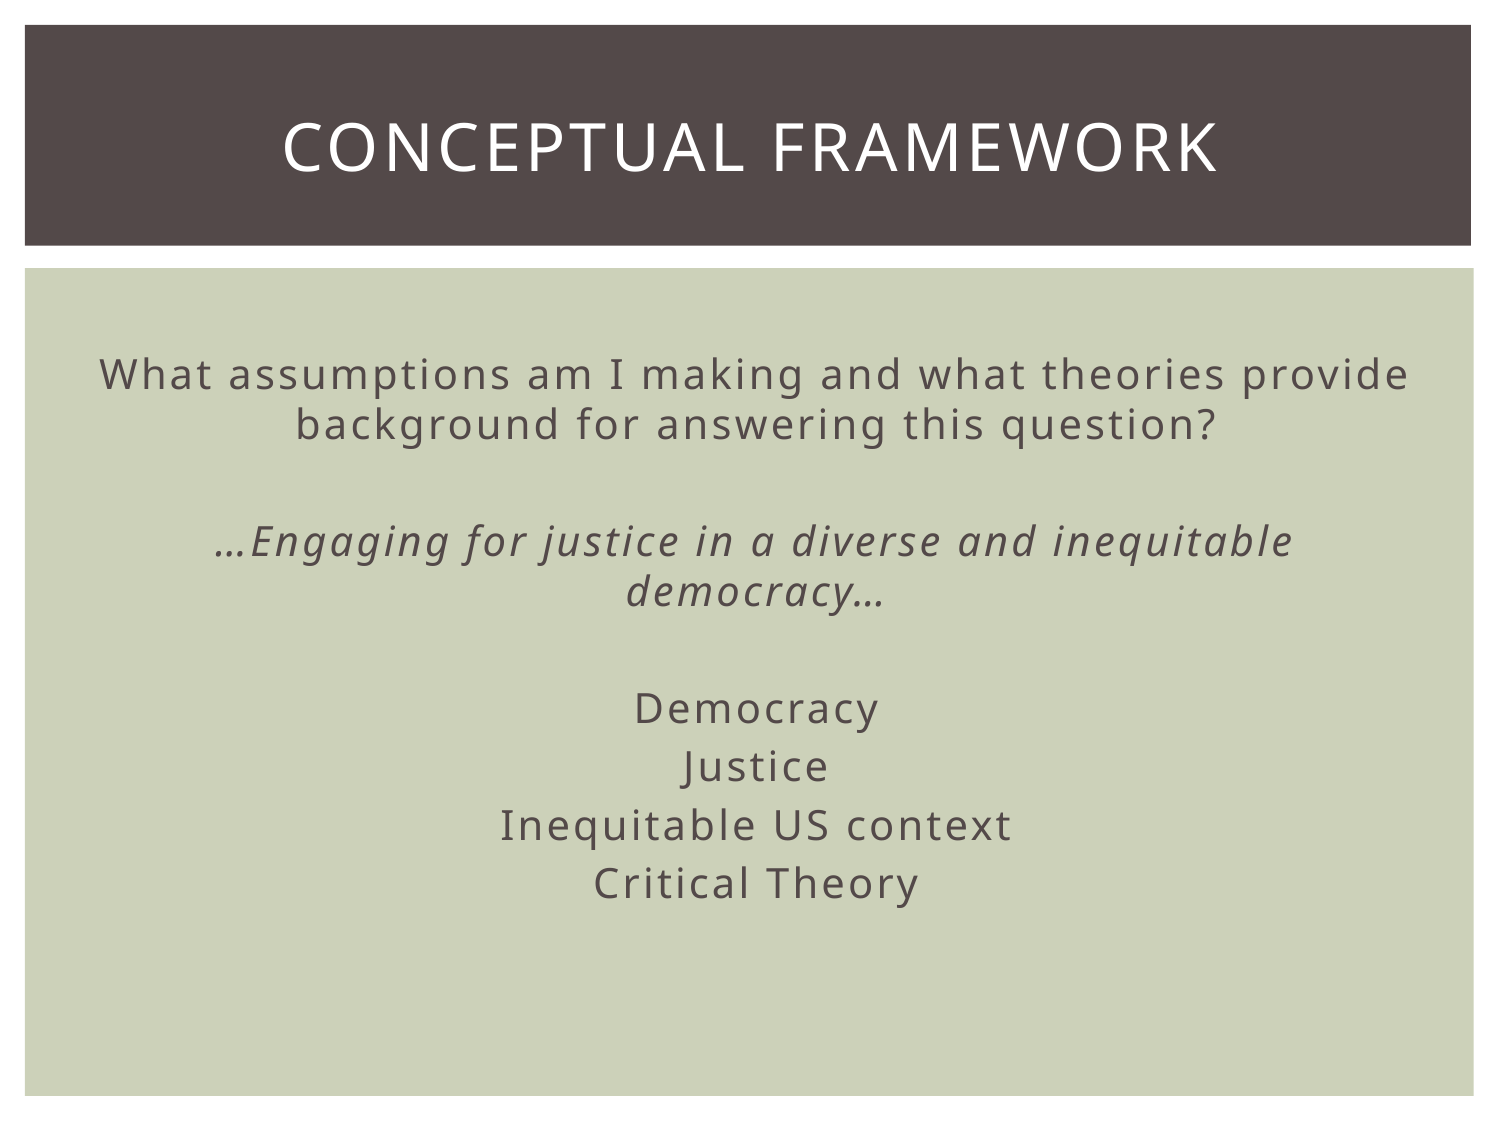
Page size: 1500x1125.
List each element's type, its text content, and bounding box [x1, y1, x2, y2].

list What assumptions am I making and what theories provide background for answering this question? …Engaging for justice in a diverse and inequitable democracy… Democracy Justice Inequitable US context Critical Theory [62, 281, 1442, 1005]
title Conceptual Framework [62, 58, 1438, 232]
